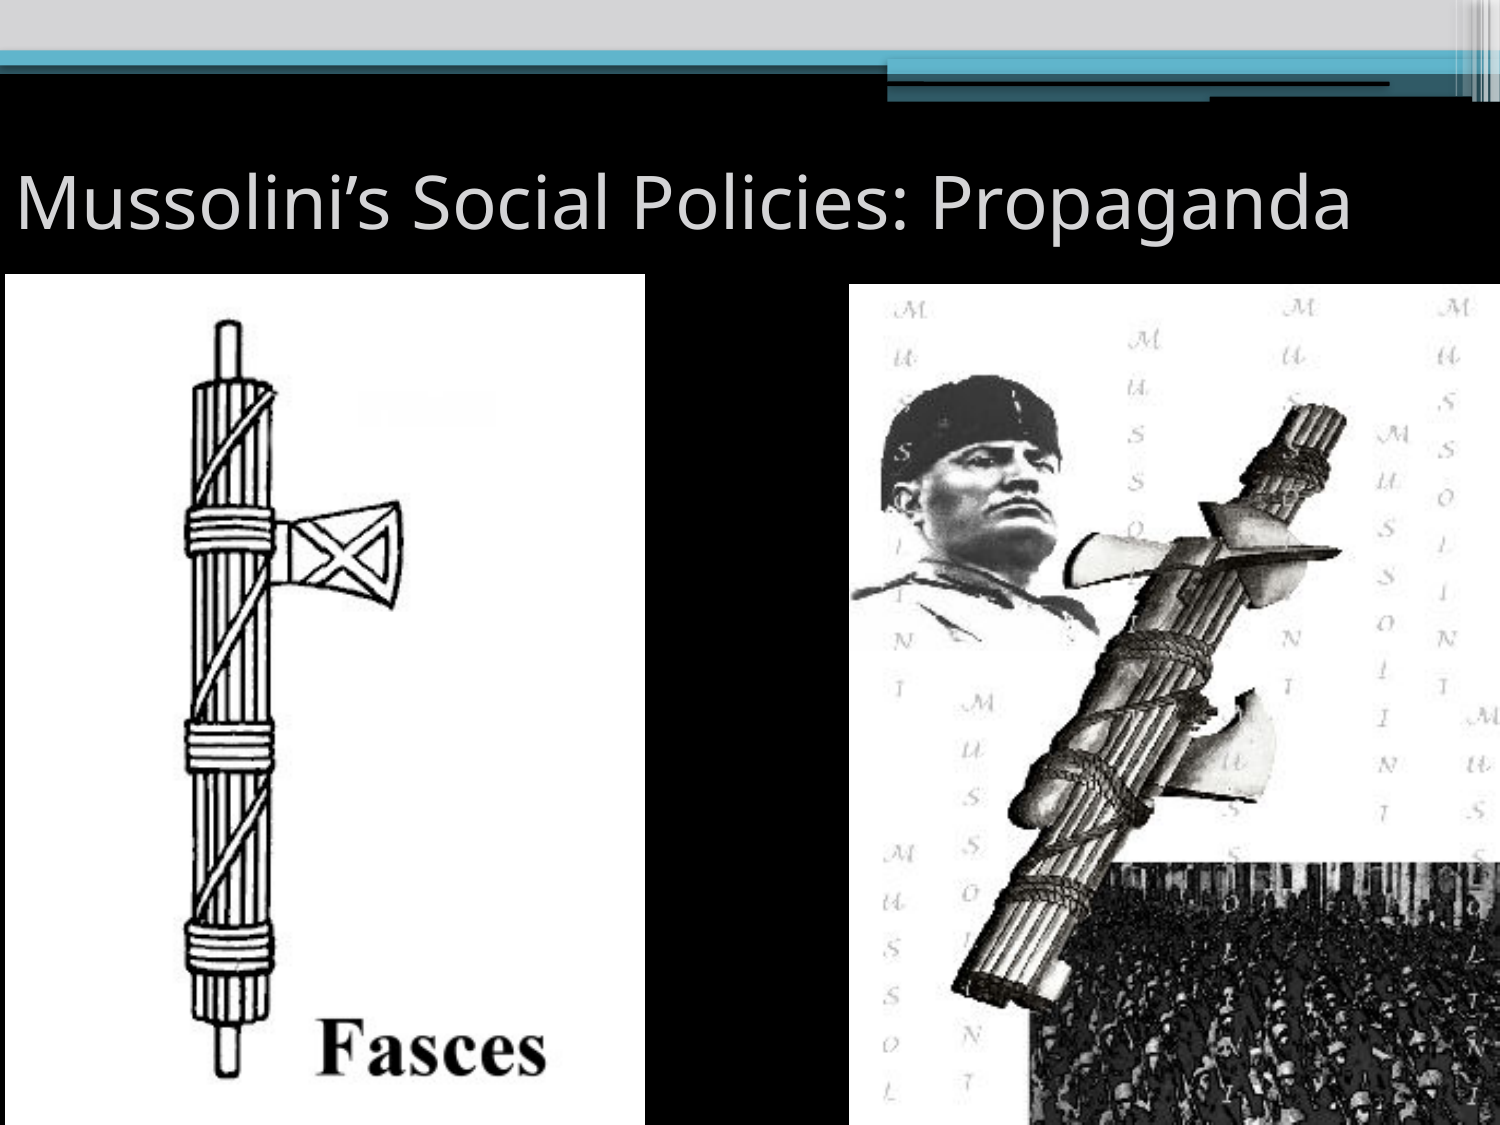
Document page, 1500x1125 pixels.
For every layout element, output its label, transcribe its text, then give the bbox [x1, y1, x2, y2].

picture [849, 284, 1500, 1125]
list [0, 274, 1001, 1125]
title Mussolini’s Social Policies: Propaganda [0, 112, 1500, 283]
